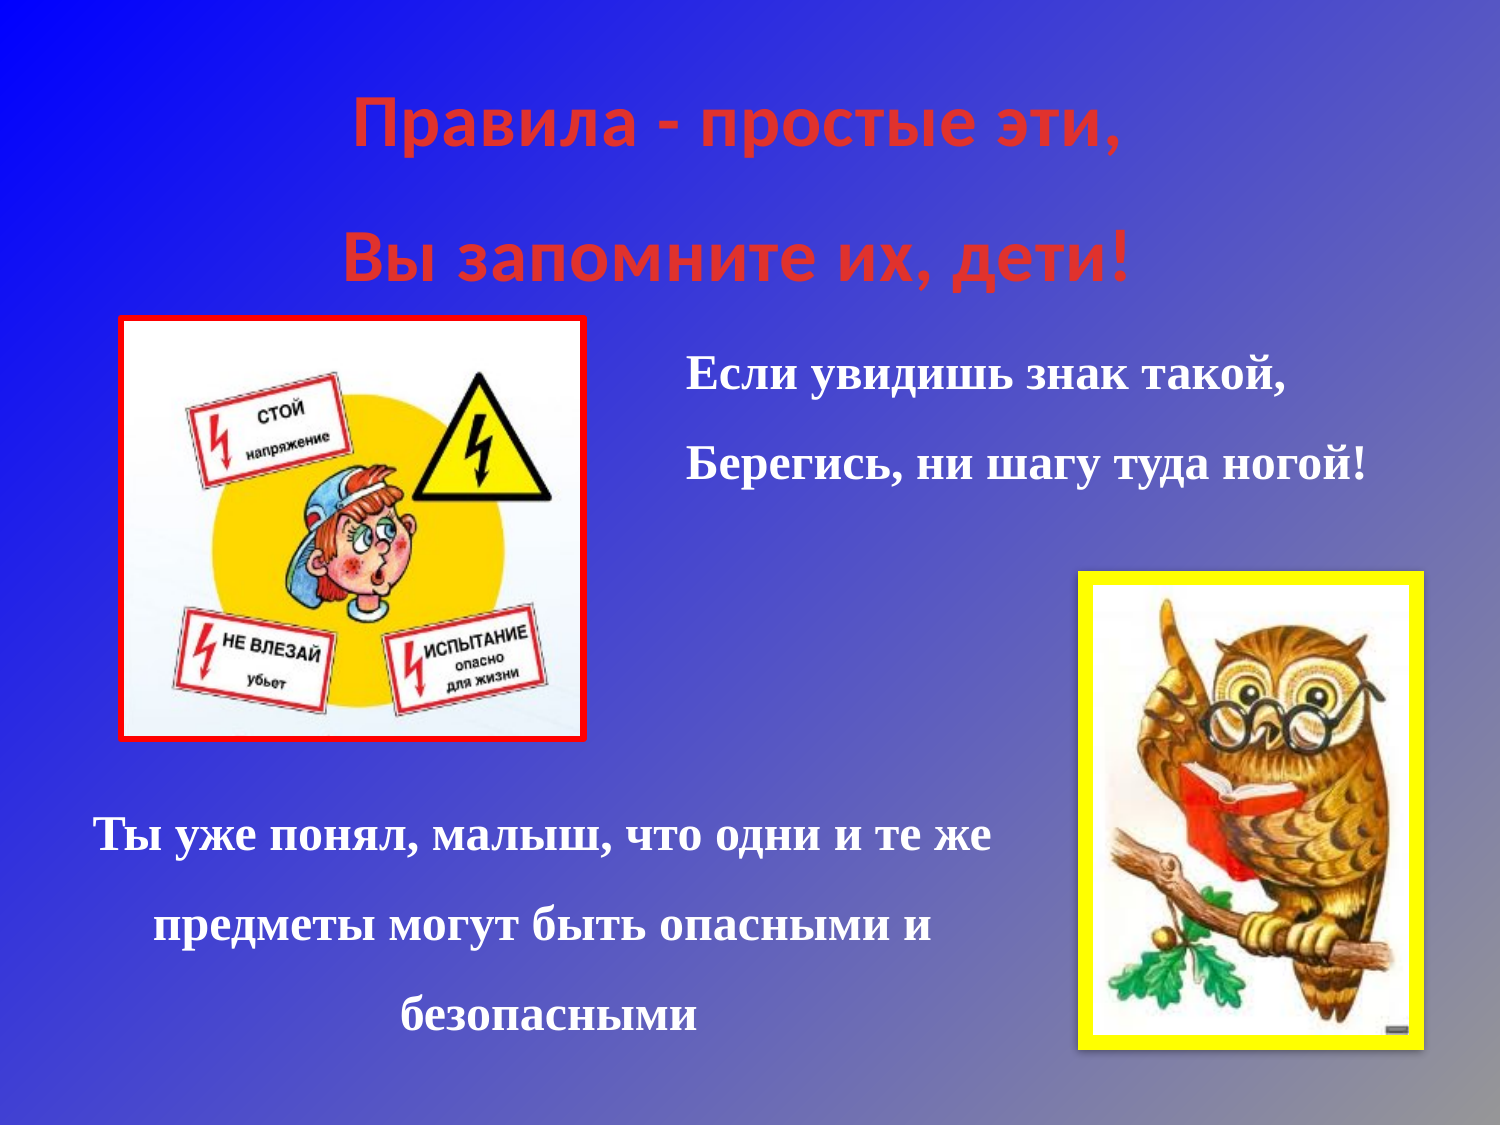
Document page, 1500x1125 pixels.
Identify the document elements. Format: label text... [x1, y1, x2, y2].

picture [123, 320, 581, 737]
text_box Если увидишь знак такой, Берегись, ни шагу туда ногой! [670, 302, 1383, 498]
text_box Ты уже понял, малыш, что одни и те же предметы могут быть опасными и безопасными [77, 763, 1008, 1048]
text_box Правила - простые эти, Вы запомните их, дети! [206, 19, 1270, 305]
picture [1092, 585, 1410, 1036]
